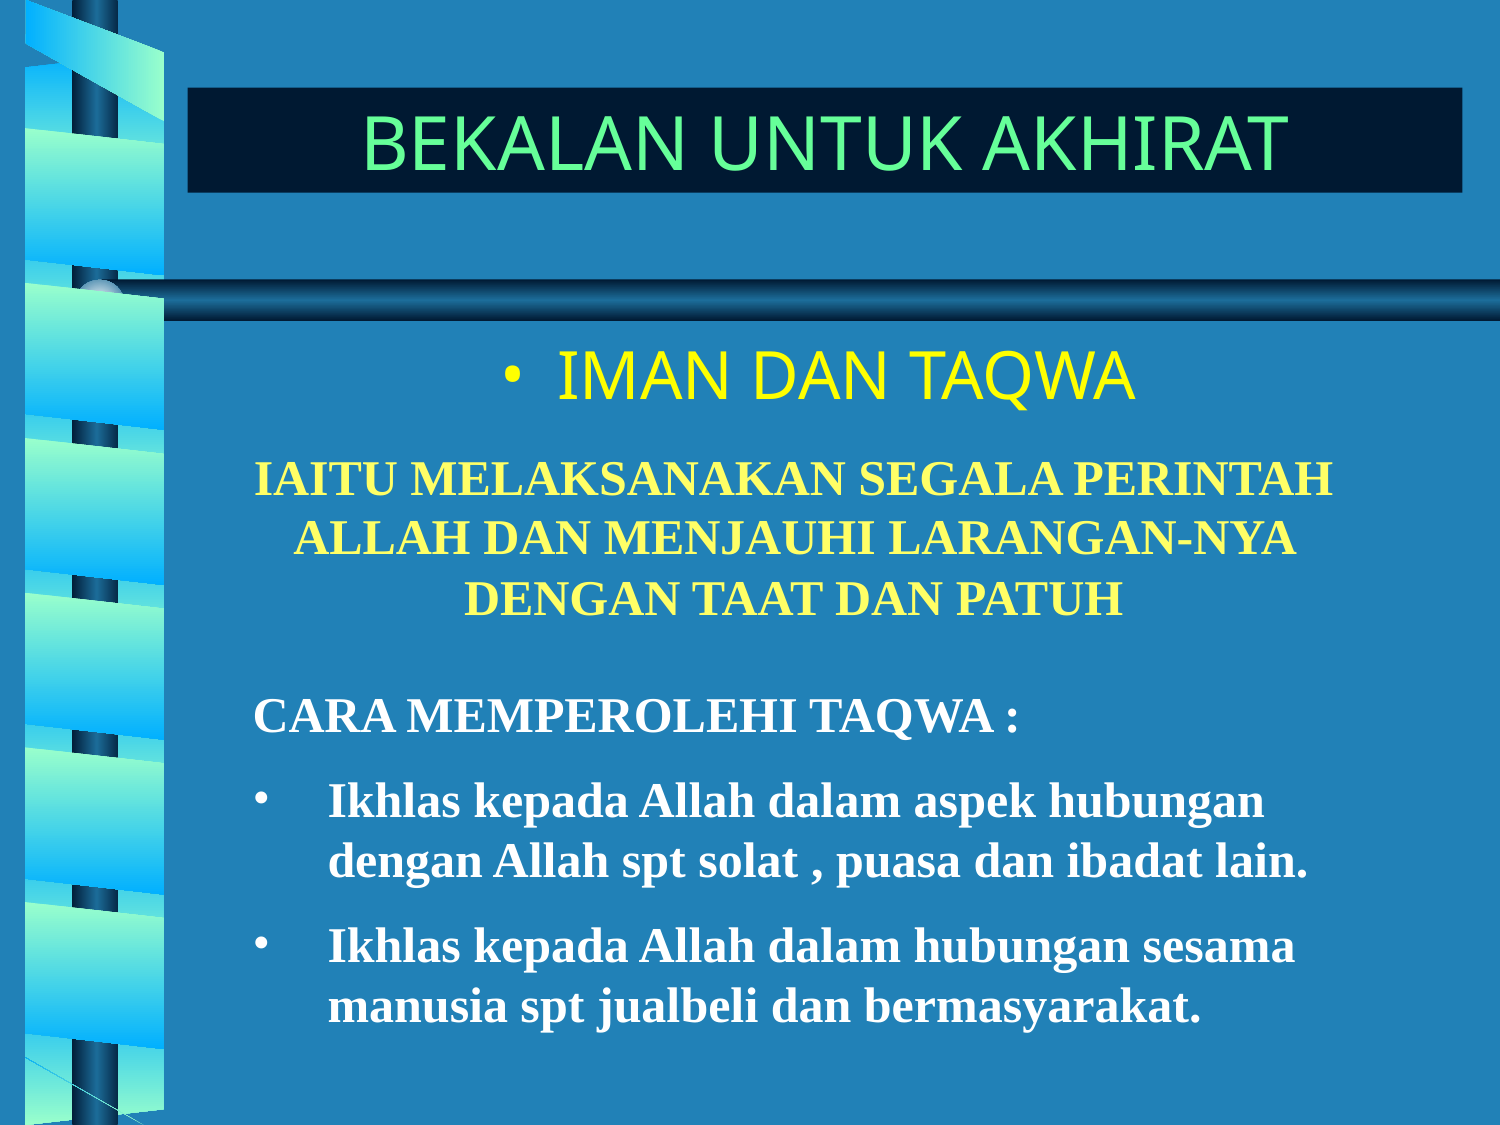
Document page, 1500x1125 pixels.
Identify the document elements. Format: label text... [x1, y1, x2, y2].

text_box IAITU MELAKSANAKAN SEGALA PERINTAH ALLAH DAN MENJAUHI LARANGAN-NYA DENGAN TAAT DAN PATUH [224, 437, 1363, 633]
title BEKALAN UNTUK AKHIRAT [187, 87, 1463, 193]
text_box CARA MEMPEROLEHI TAQWA : Ikhlas kepada Allah dalam aspek hubungan dengan Allah spt solat , puasa dan ibadat lain. Ikhlas kepada Allah dalam hubungan sesama manusia spt jualbeli dan bermasyarakat. [237, 675, 1388, 1050]
list IMAN DAN TAQWA [174, 324, 1463, 475]
